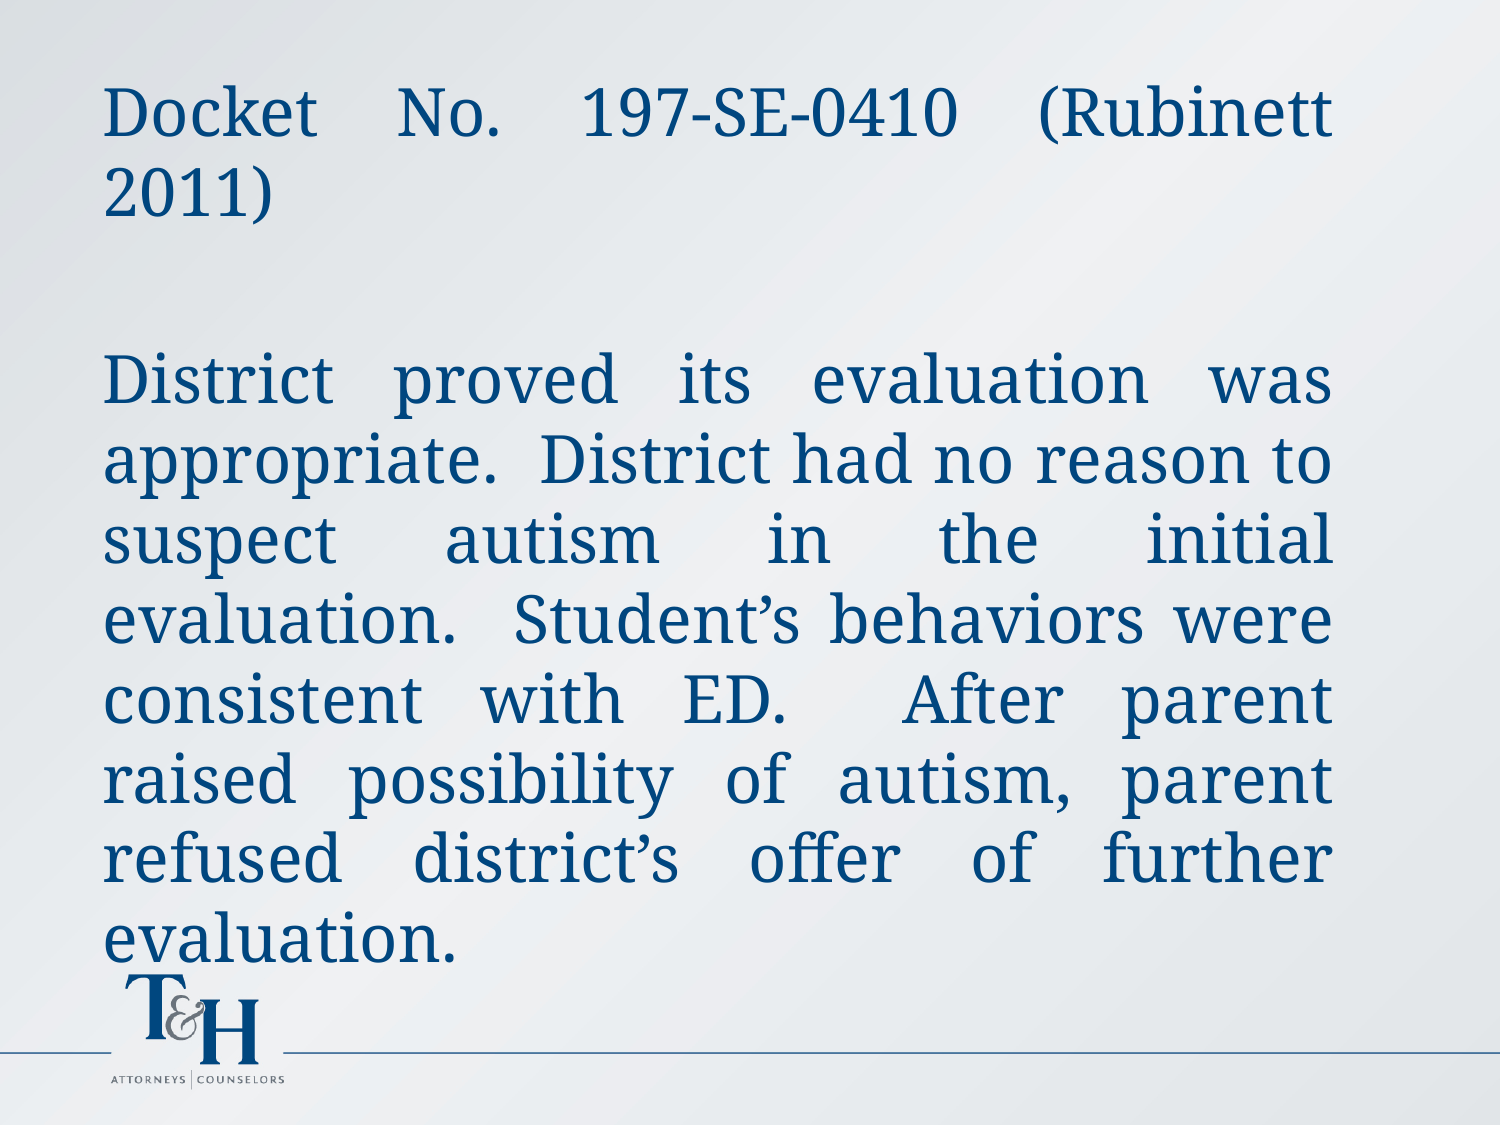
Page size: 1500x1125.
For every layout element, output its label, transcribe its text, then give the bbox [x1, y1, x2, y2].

list Docket No. 197-SE-0410 (Rubinett 2011) District proved its evaluation was appropriate. District had no reason to suspect autism in the initial evaluation. Student’s behaviors were consistent with ED. After parent raised possibility of autism, parent refused district’s offer of further evaluation. [87, 62, 1351, 926]
picture [0, 0, 1500, 1125]
